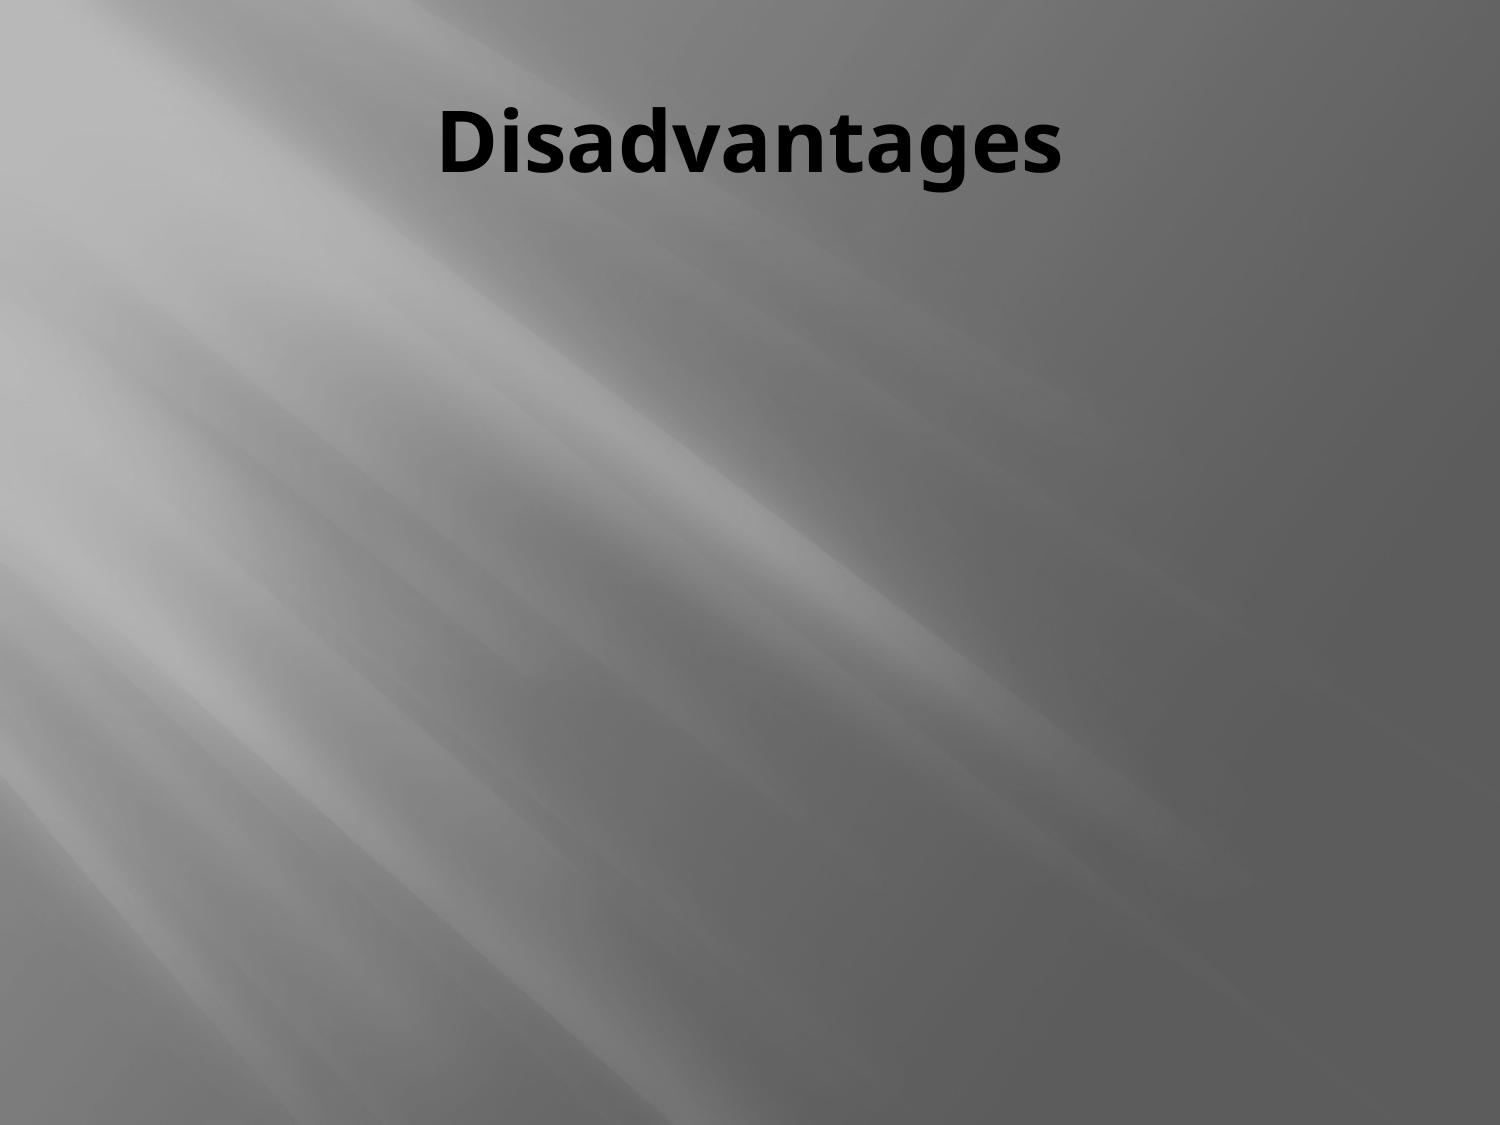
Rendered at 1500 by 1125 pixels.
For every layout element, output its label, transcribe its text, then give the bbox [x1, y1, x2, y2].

title Disadvantages [75, 45, 1425, 233]
